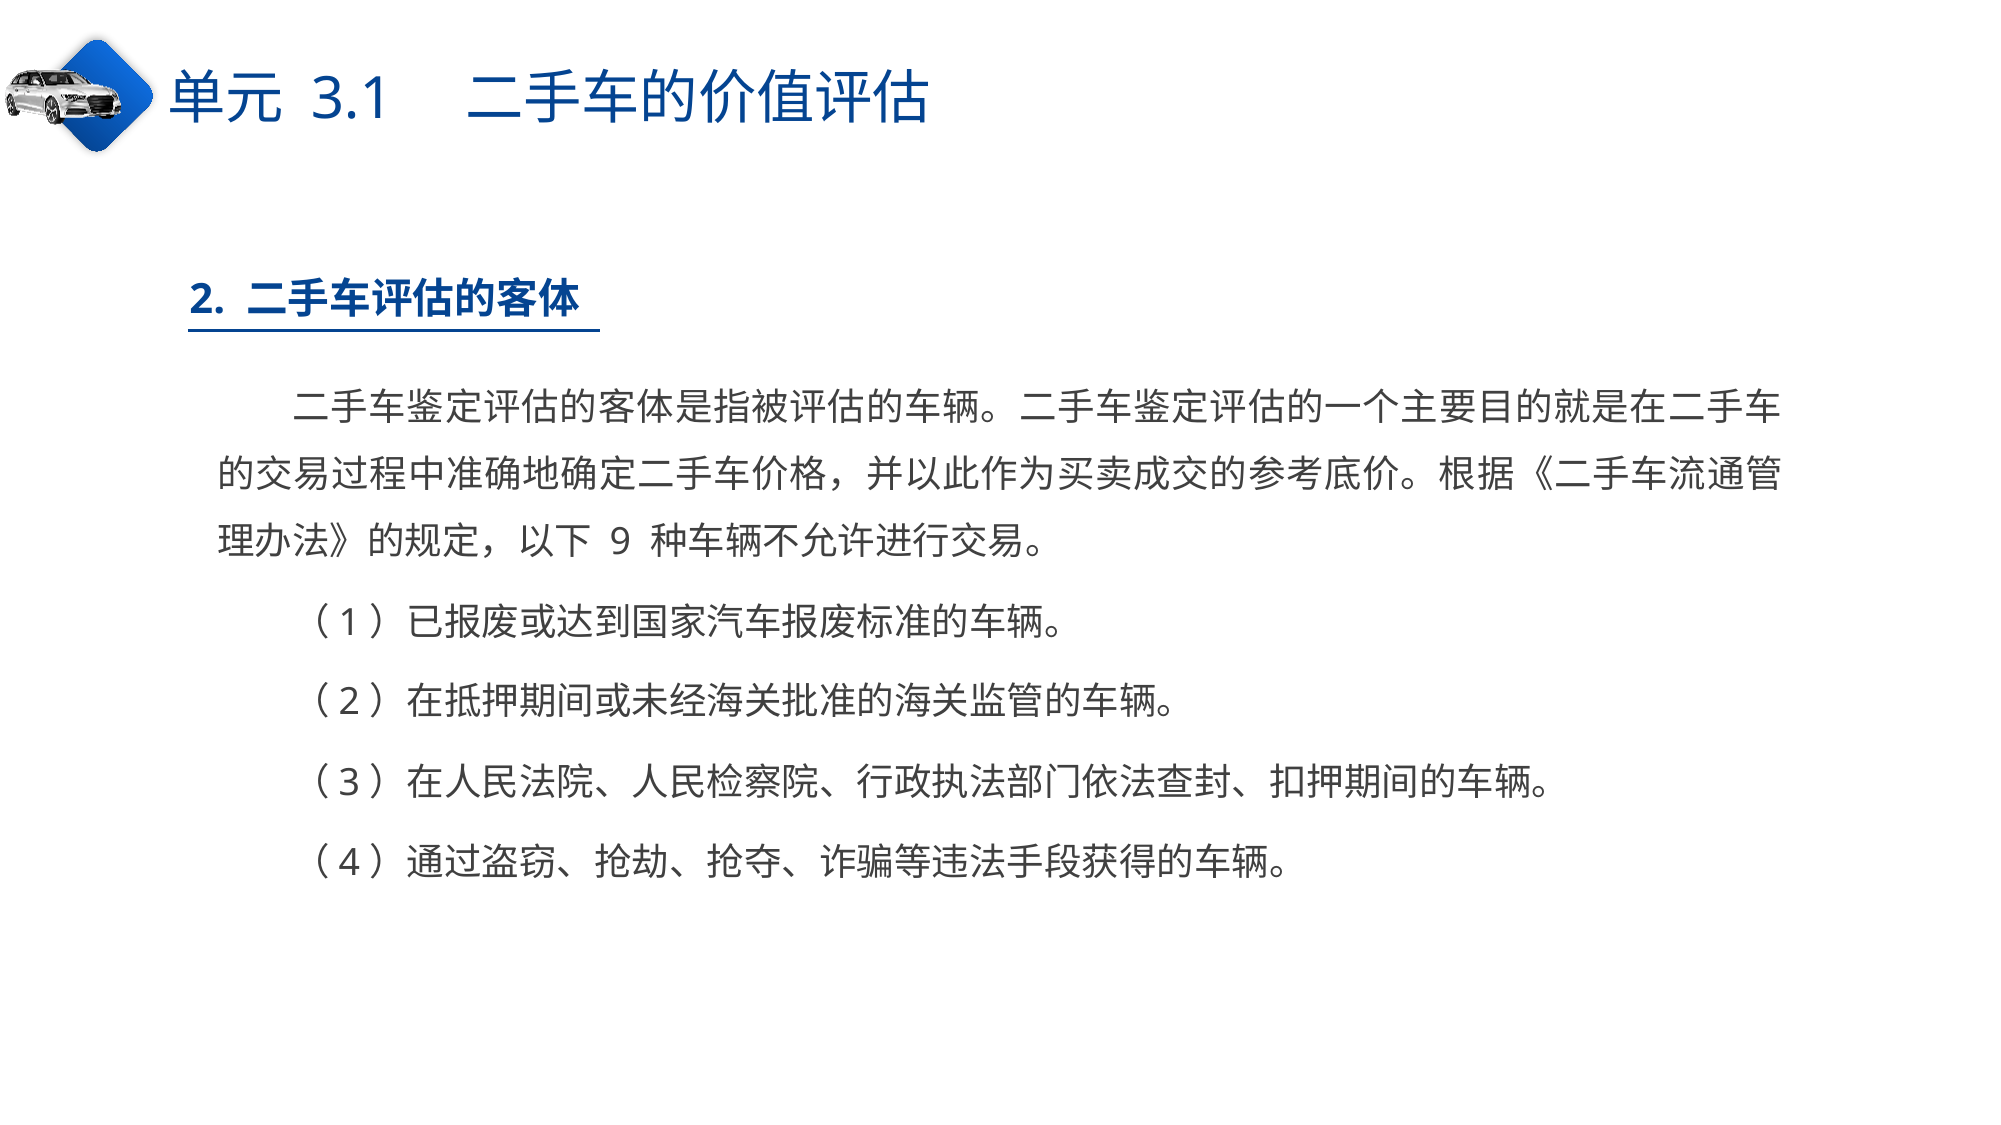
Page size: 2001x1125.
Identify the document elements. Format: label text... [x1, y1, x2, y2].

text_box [174, 264, 1330, 331]
picture [0, 31, 125, 157]
text_box 单元 3.1 二手车的价值评估 [152, 52, 946, 138]
text_box 二手车鉴定评估的客体是指被评估的车辆。二手车鉴定评估的一个主要目的就是在二手车的交易过程中准确地确定二手车价格，并以此作为买卖成交的参考底价。根据《二手车流通管理办法》的规定，以下 9 种车辆不允许进行交易。 （1）已报废或达到国家汽车报废标准的车辆。 （2）在抵押期间或未经海关批准的海关监管的车辆。 （3）在人民法院、人民检察院、行政执法部门依法查封、扣押期间的车辆。 （4）通过盗窃、抢劫、抢夺、诈骗等违法手段获得的车辆。 [202, 352, 1798, 890]
